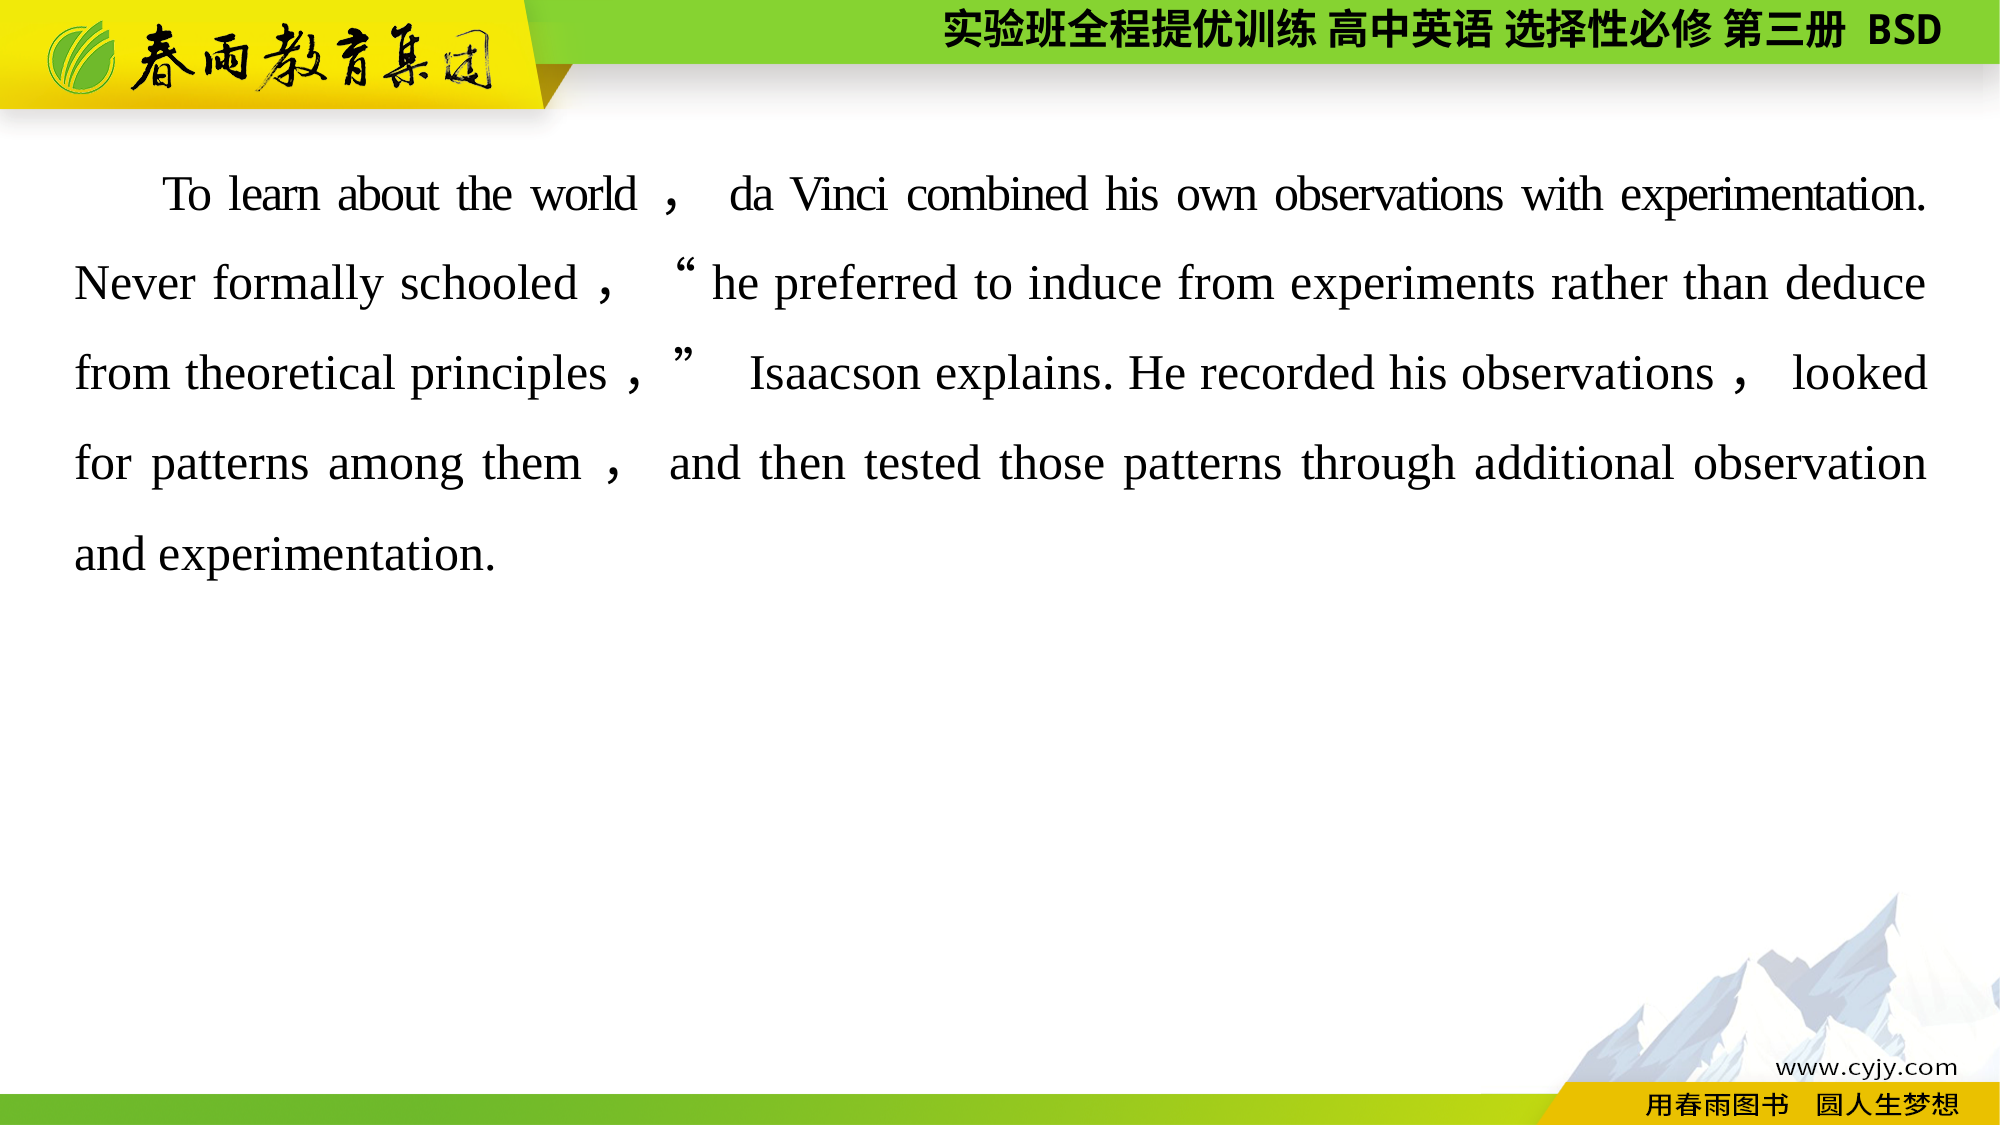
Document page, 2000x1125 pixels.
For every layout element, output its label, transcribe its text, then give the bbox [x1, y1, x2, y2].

list To learn about the world，da Vinci combined his own observations with experimentation. Never formally schooled，“he preferred to induce from experiments rather than deduce from theoretical principles，” Isaacson explains. He recorded his observations，looked for patterns among them，and then tested those patterns through additional observation and experimentation. [59, 122, 1944, 582]
picture [0, 0, 2000, 1125]
